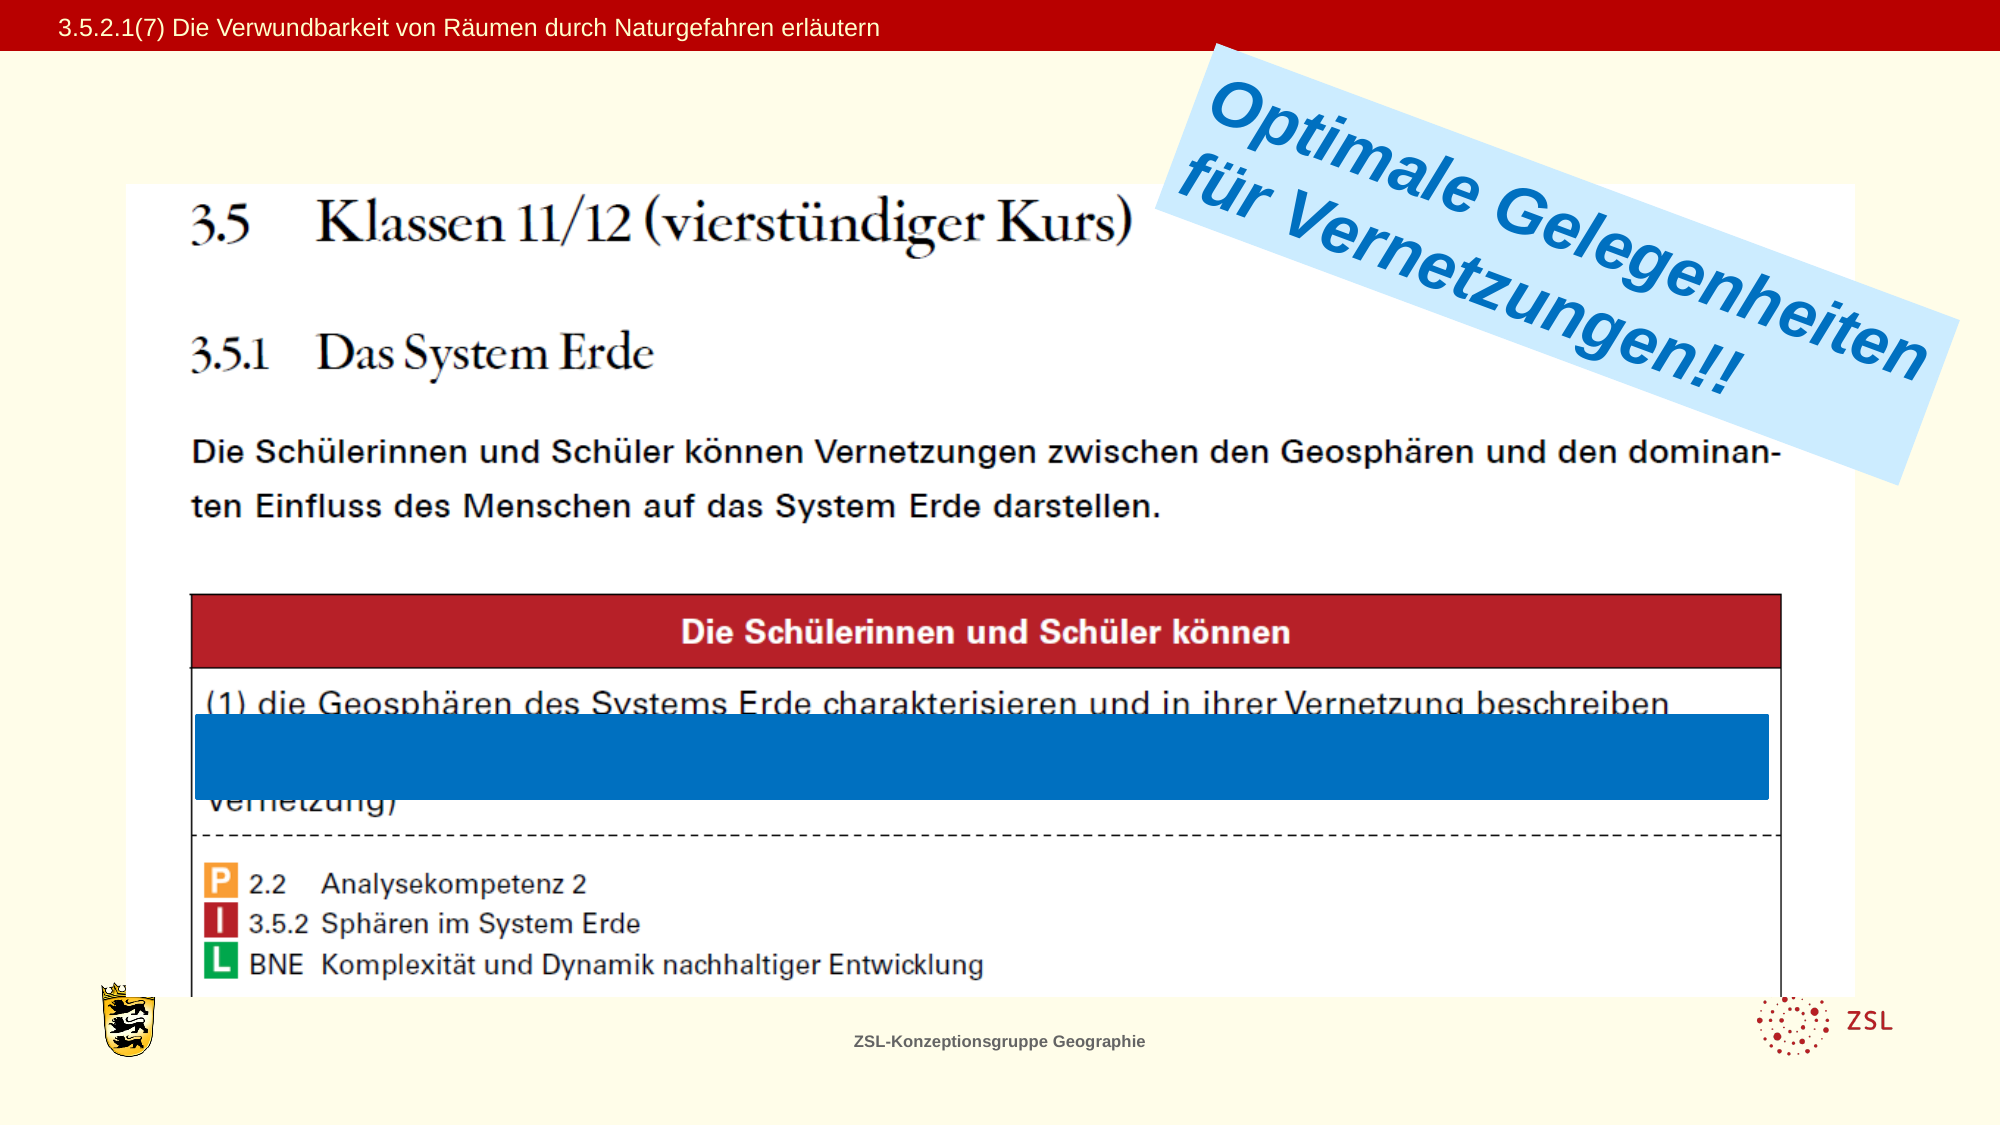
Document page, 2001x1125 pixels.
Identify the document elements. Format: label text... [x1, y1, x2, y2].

text_box 3.5.2.1(7) Die Verwundbarkeit von Räumen durch Naturgefahren erläutern [43, 4, 1866, 57]
footer ZSL-Konzeptionsgruppe Geographie [704, 1023, 1296, 1083]
text_box Optimale Gelegenheiten für Vernetzungen!! [1863, 284, 1960, 486]
picture [99, 184, 1856, 1059]
text_box Optimale Gelegenheiten für Vernetzungen!! [1165, 43, 1584, 180]
